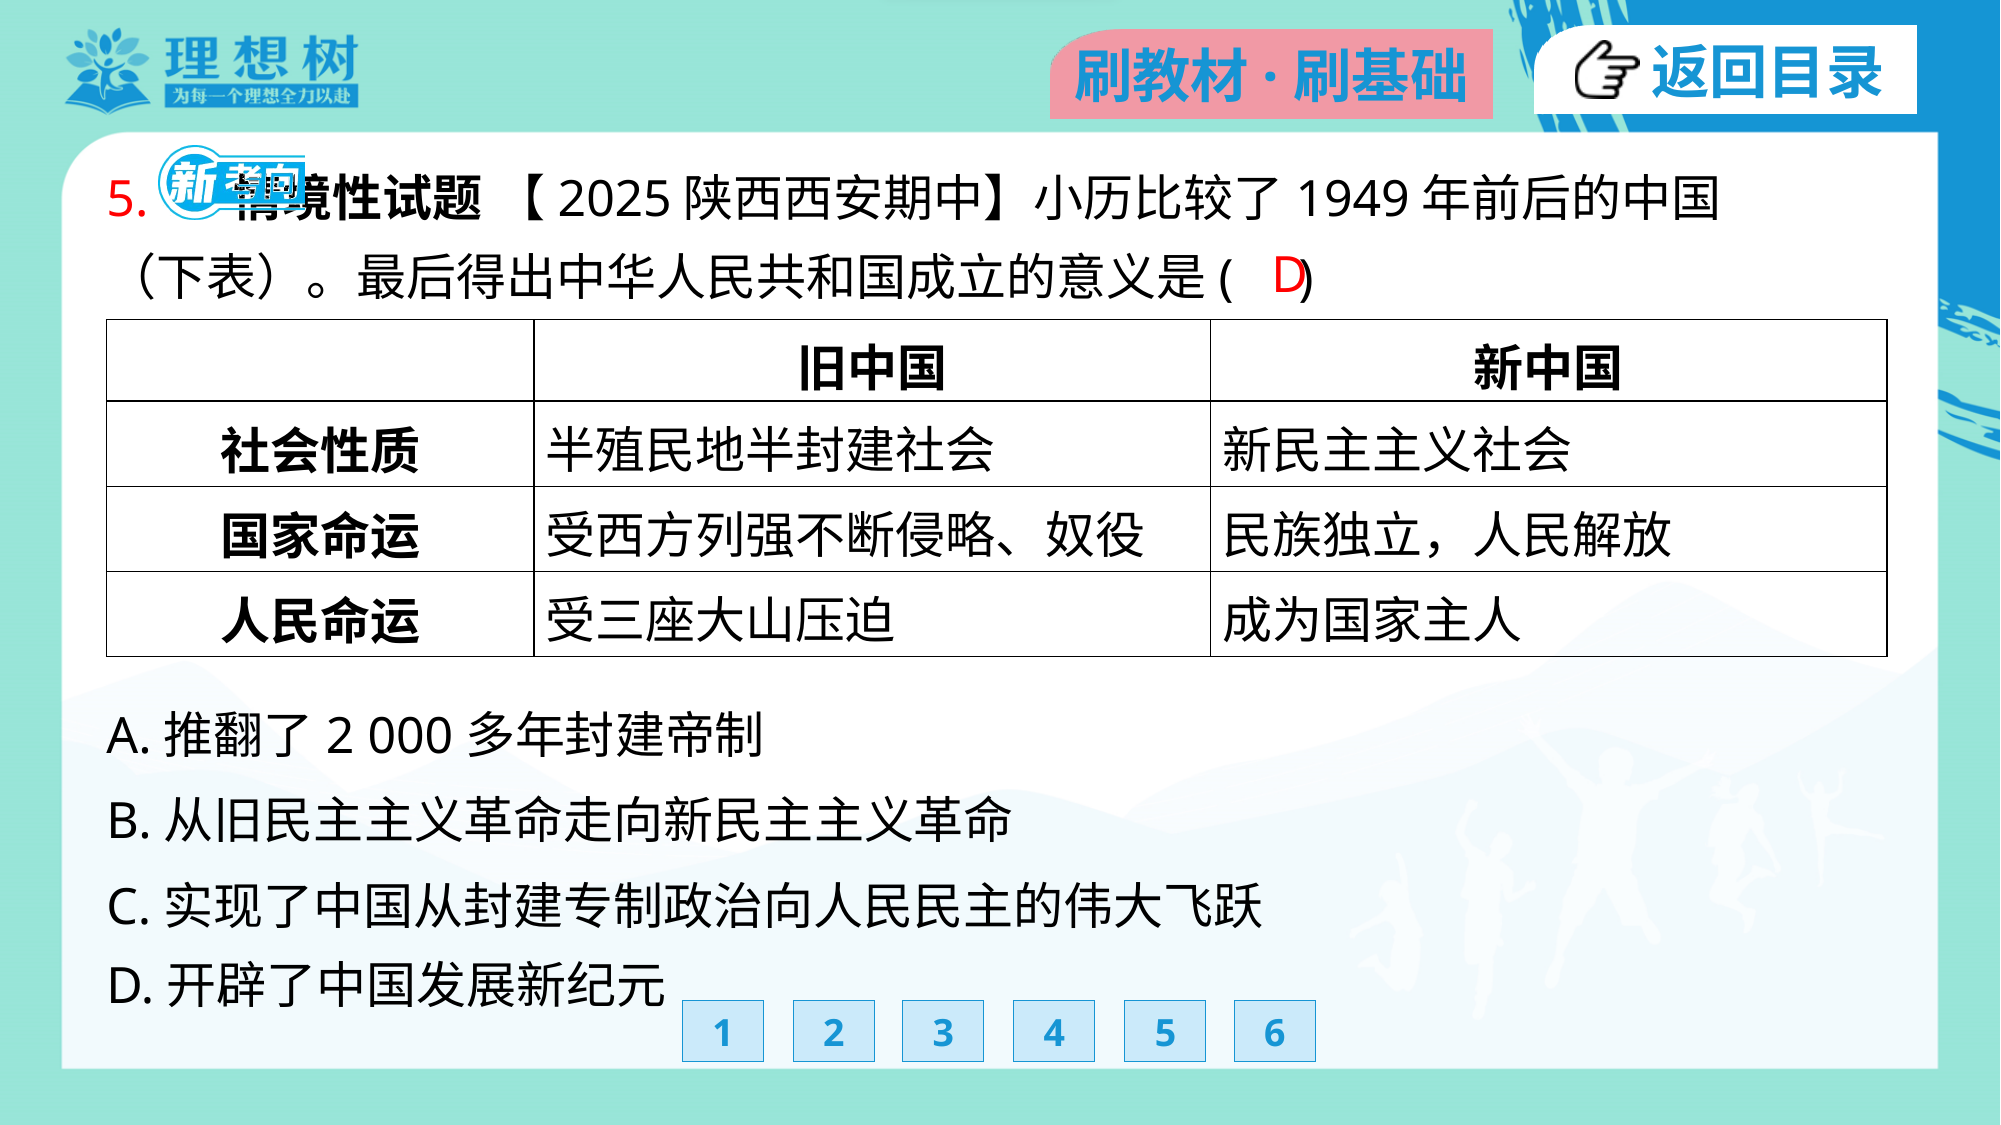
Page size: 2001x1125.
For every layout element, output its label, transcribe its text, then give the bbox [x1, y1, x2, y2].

table_cell 受西方列强不断侵略、奴役 [535, 487, 1210, 571]
table_cell 民族独立，人民解放 [1211, 487, 1886, 571]
text_box A.推翻了2 000多年封建帝制 B.从旧民主主义革命走向新民主主义革命 C.实现了中国从封建专制政治向人民民主的伟大飞跃 D.开辟了中国发展新纪元 [106, 677, 1895, 1006]
table_header 新中国 [1211, 320, 1886, 400]
picture [0, 0, 2000, 1125]
table_cell 社会性质 [107, 402, 533, 486]
text_box D [1259, 223, 1321, 295]
table_cell 人民命运 [107, 572, 533, 656]
table_header [107, 320, 533, 400]
table_cell 半殖民地半封建社会 [535, 402, 1210, 486]
text_box 5. 情境性试题 【2025陕西西安期中】小历比较了1949年前后的中国 （下表）。最后得出中华人民共和国成立的意义是( ) [106, 141, 1894, 298]
table_cell 受三座大山压迫 [535, 572, 1210, 656]
table_header 旧中国 [535, 320, 1210, 400]
table_cell 国家命运 [107, 487, 533, 571]
table_cell 新民主主义社会 [1211, 402, 1886, 486]
table_cell 成为国家主人 [1211, 572, 1886, 656]
